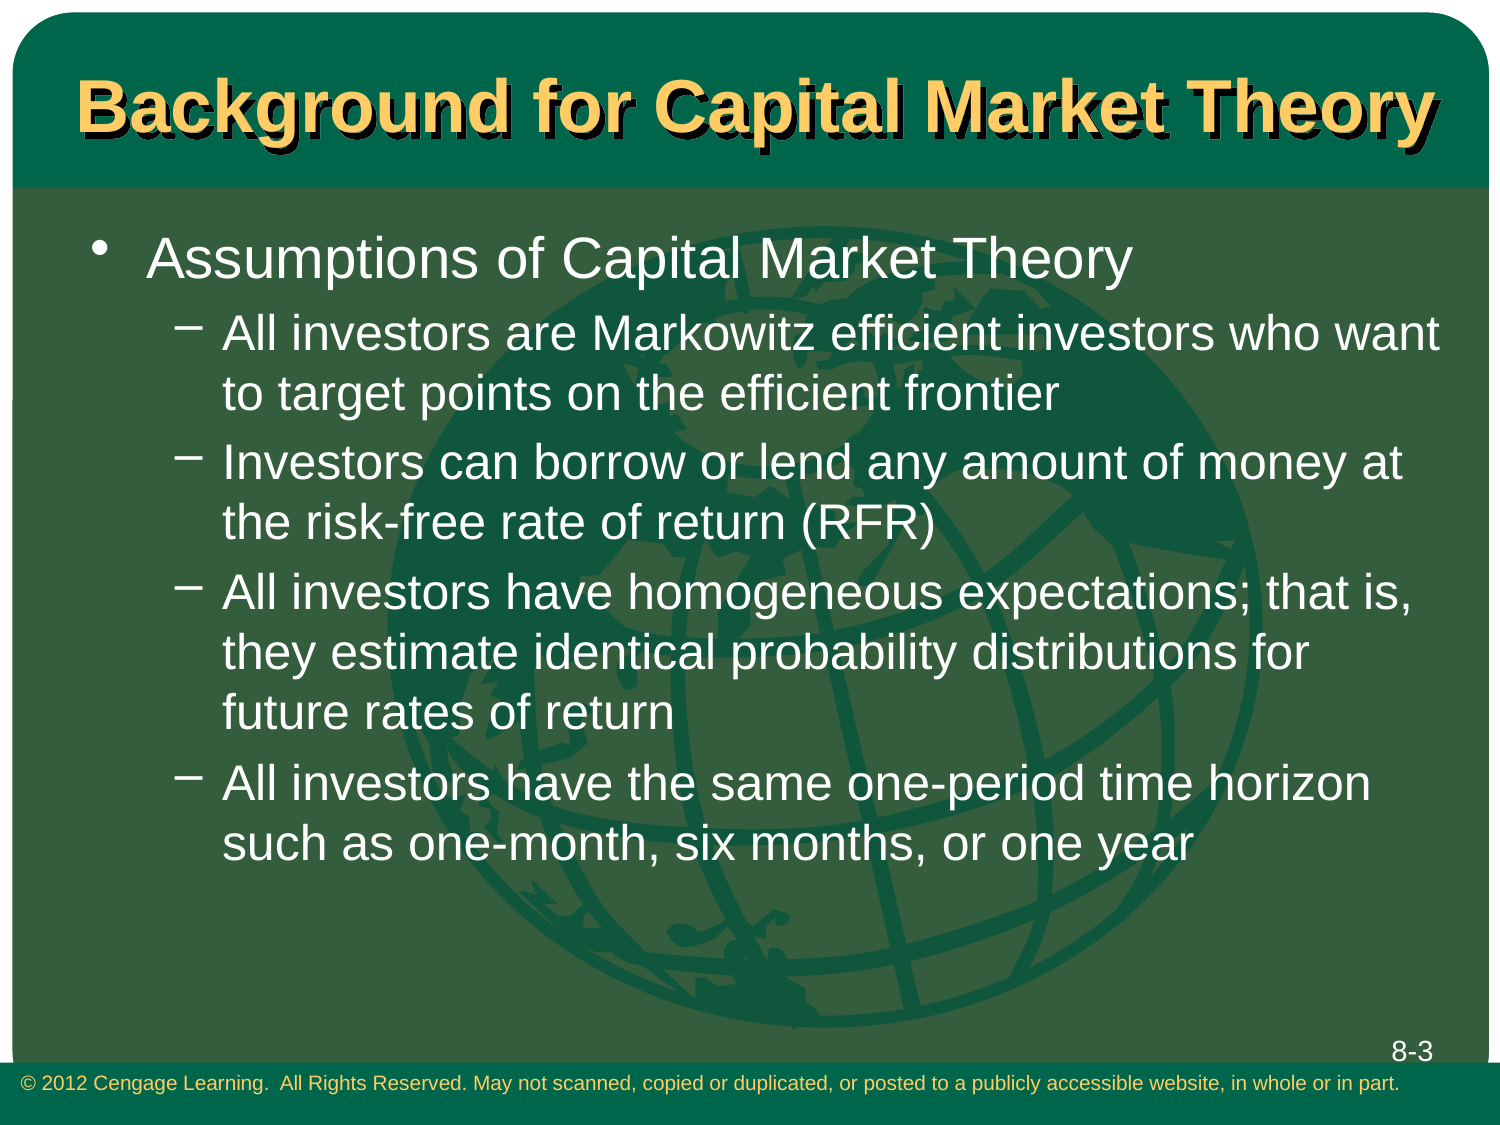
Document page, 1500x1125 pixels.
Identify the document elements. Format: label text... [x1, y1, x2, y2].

slide_number 8-3 [1325, 1025, 1500, 1062]
title Background for Capital Market Theory [50, 24, 1463, 180]
list Assumptions of Capital Market Theory All investors are Markowitz efficient investors who want to target points on the efficient frontier Investors can borrow or lend any amount of money at the risk-free rate of return (RFR) All investors have homogeneous expectations; that is, they estimate identical probability distributions for future rates of return All investors have the same one-period time horizon such as one-month, six months, or one year [75, 212, 1463, 1013]
footer © 2012 Cengage Learning. All Rights Reserved. May not scanned, copied or duplicated, or posted to a publicly accessible website, in whole or in part. [0, 1062, 1500, 1125]
